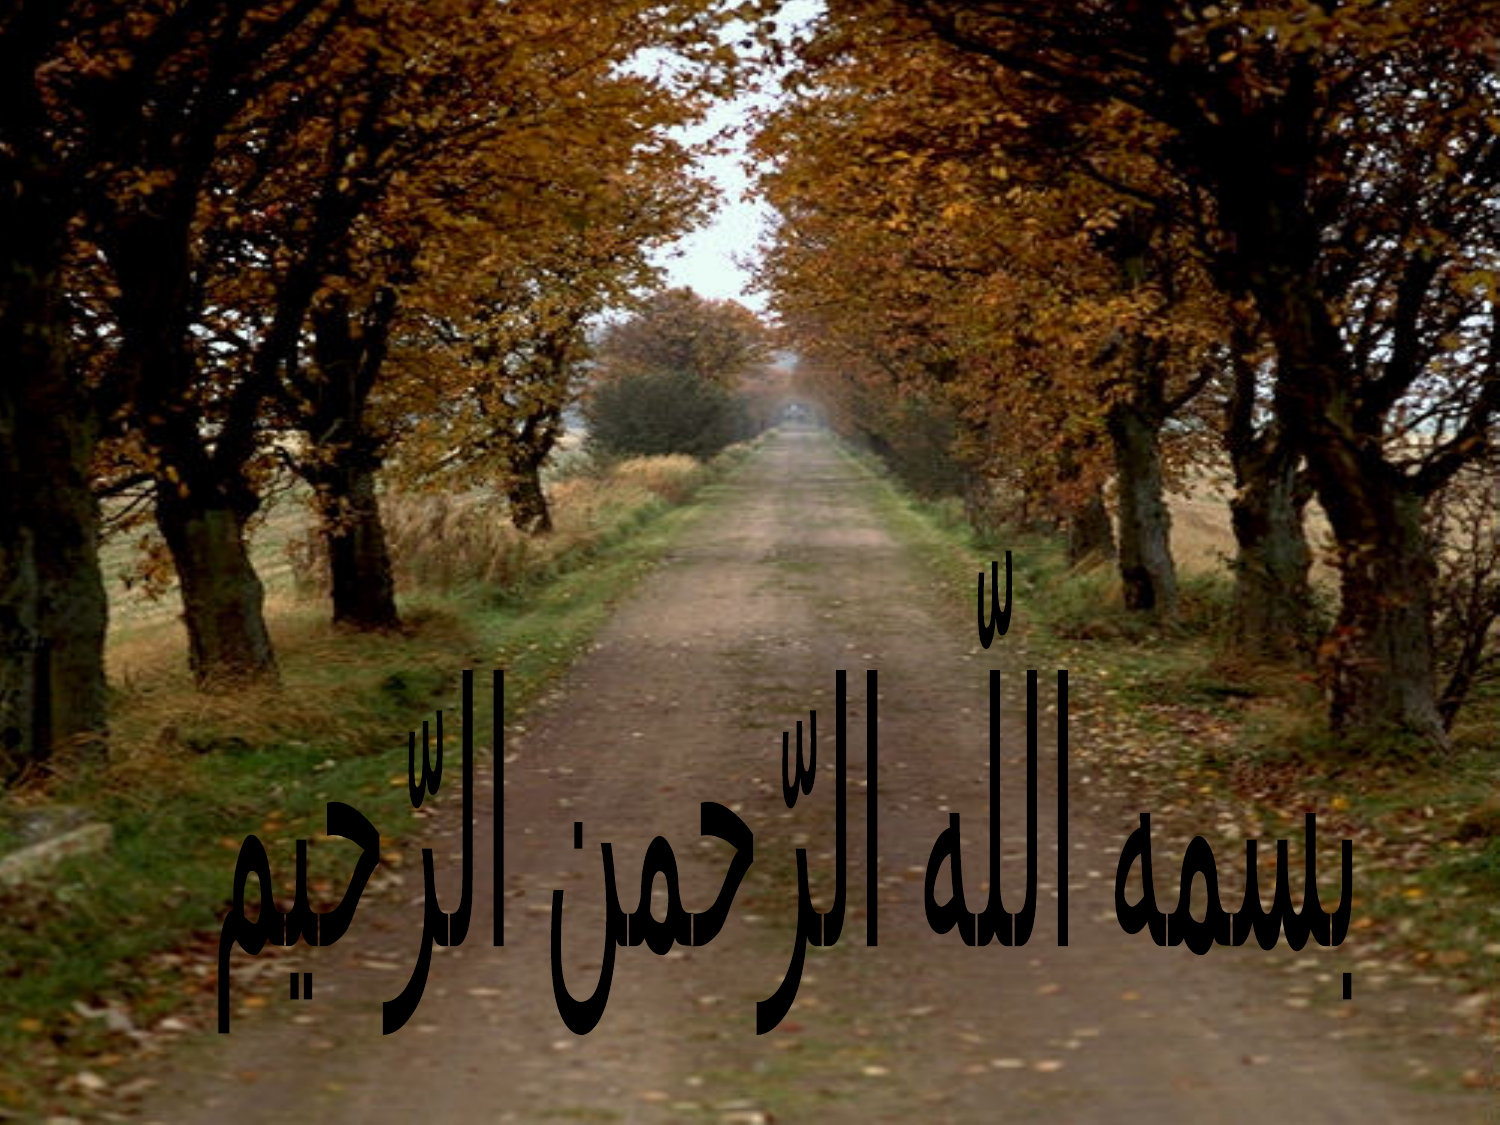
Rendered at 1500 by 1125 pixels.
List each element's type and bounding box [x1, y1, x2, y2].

list [0, 0, 1500, 1125]
